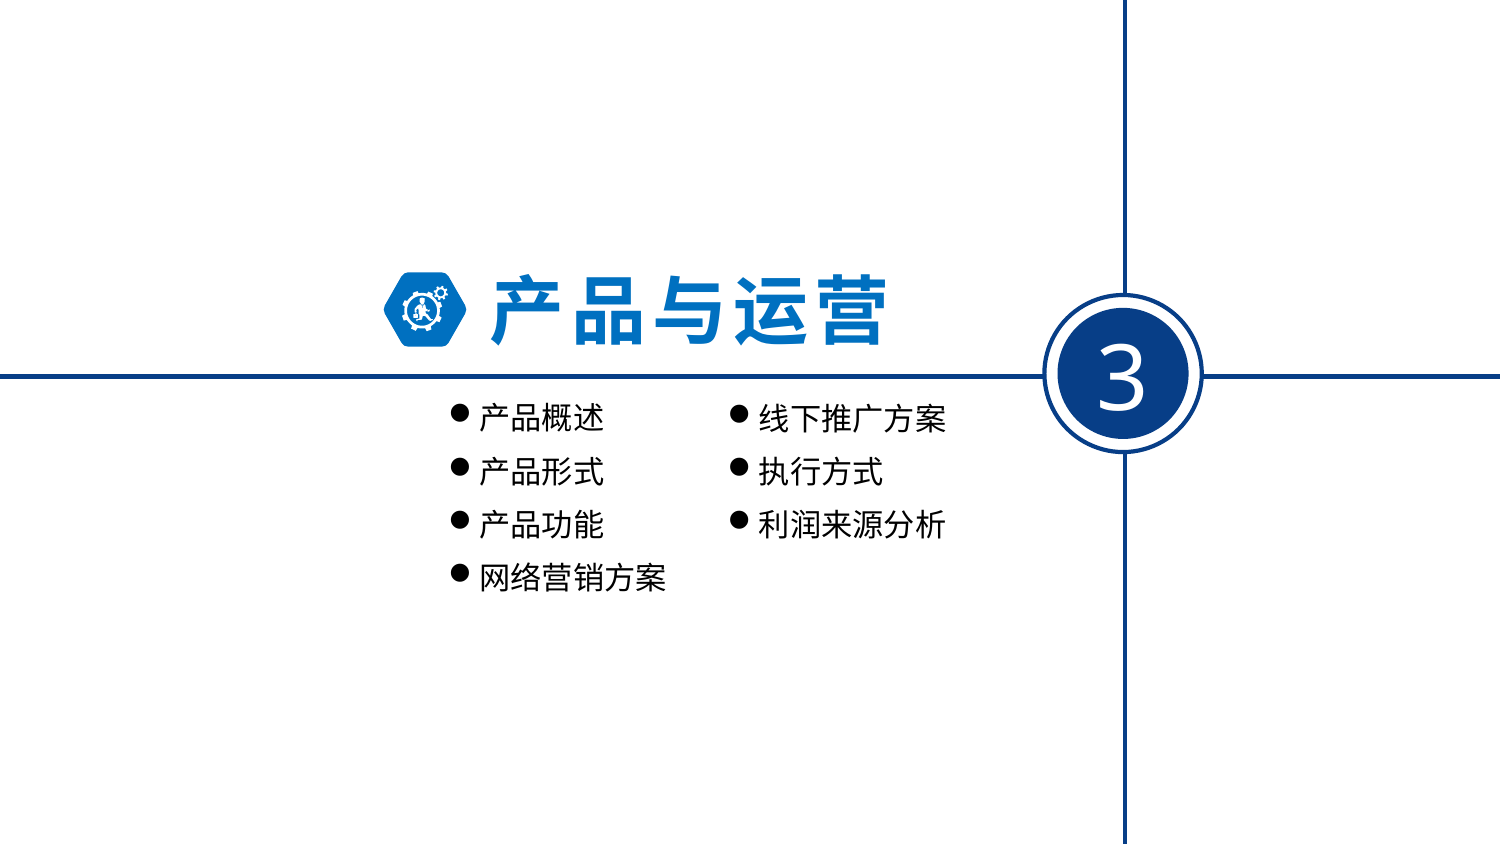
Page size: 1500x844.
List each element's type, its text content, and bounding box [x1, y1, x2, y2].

text_box [1129, 293, 1204, 375]
text_box 执行方式 [727, 452, 1058, 491]
text_box [1129, 385, 1204, 454]
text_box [383, 272, 467, 347]
text_box [1042, 292, 1120, 375]
text_box 产品形式 [448, 452, 727, 490]
text_box 产品与运营 [475, 256, 915, 362]
text_box [1043, 385, 1120, 455]
text_box 网络营销方案 [448, 558, 778, 596]
text_box 线下推广方案 [727, 399, 1058, 437]
text_box 利润来源分析 [727, 505, 1058, 543]
text_box 3 [1055, 305, 1120, 375]
text_box 3 [1056, 385, 1120, 441]
text_box 产品功能 [448, 505, 727, 543]
text_box 3 [1129, 306, 1191, 375]
text_box 产品概述 [448, 398, 778, 437]
text_box 3 [1129, 385, 1190, 441]
